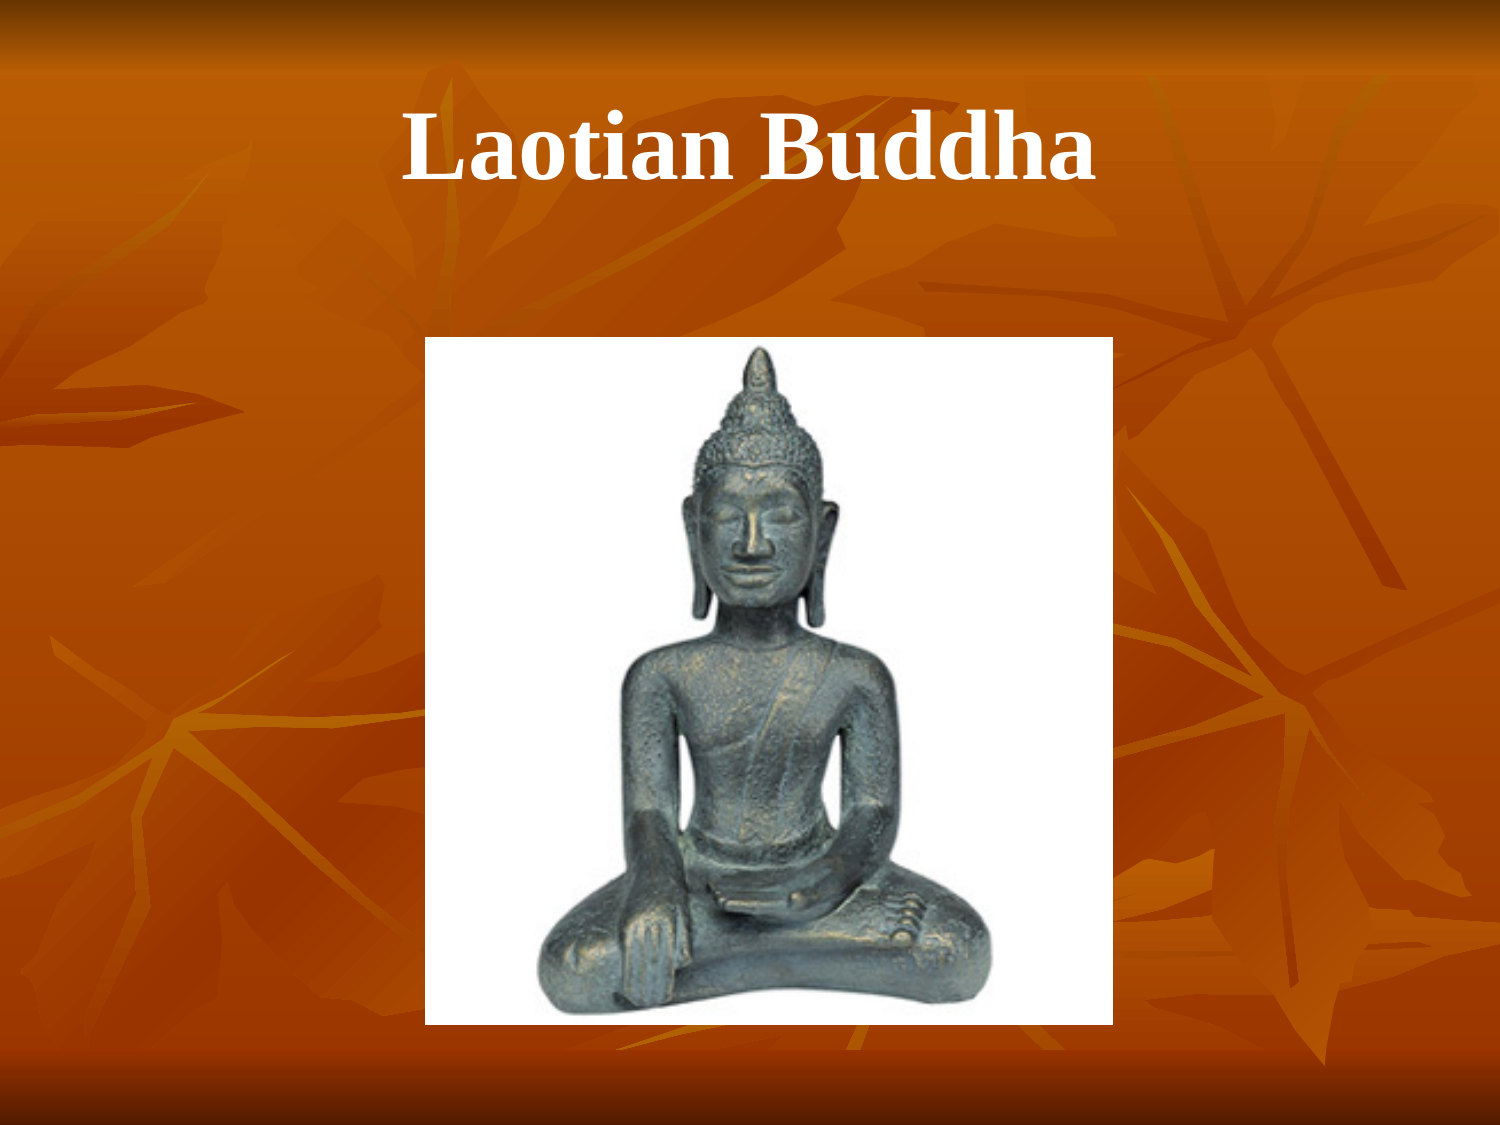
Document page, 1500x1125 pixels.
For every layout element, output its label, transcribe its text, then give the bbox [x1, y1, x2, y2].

picture [424, 337, 1113, 1026]
title Laotian Buddha [74, 45, 1426, 234]
